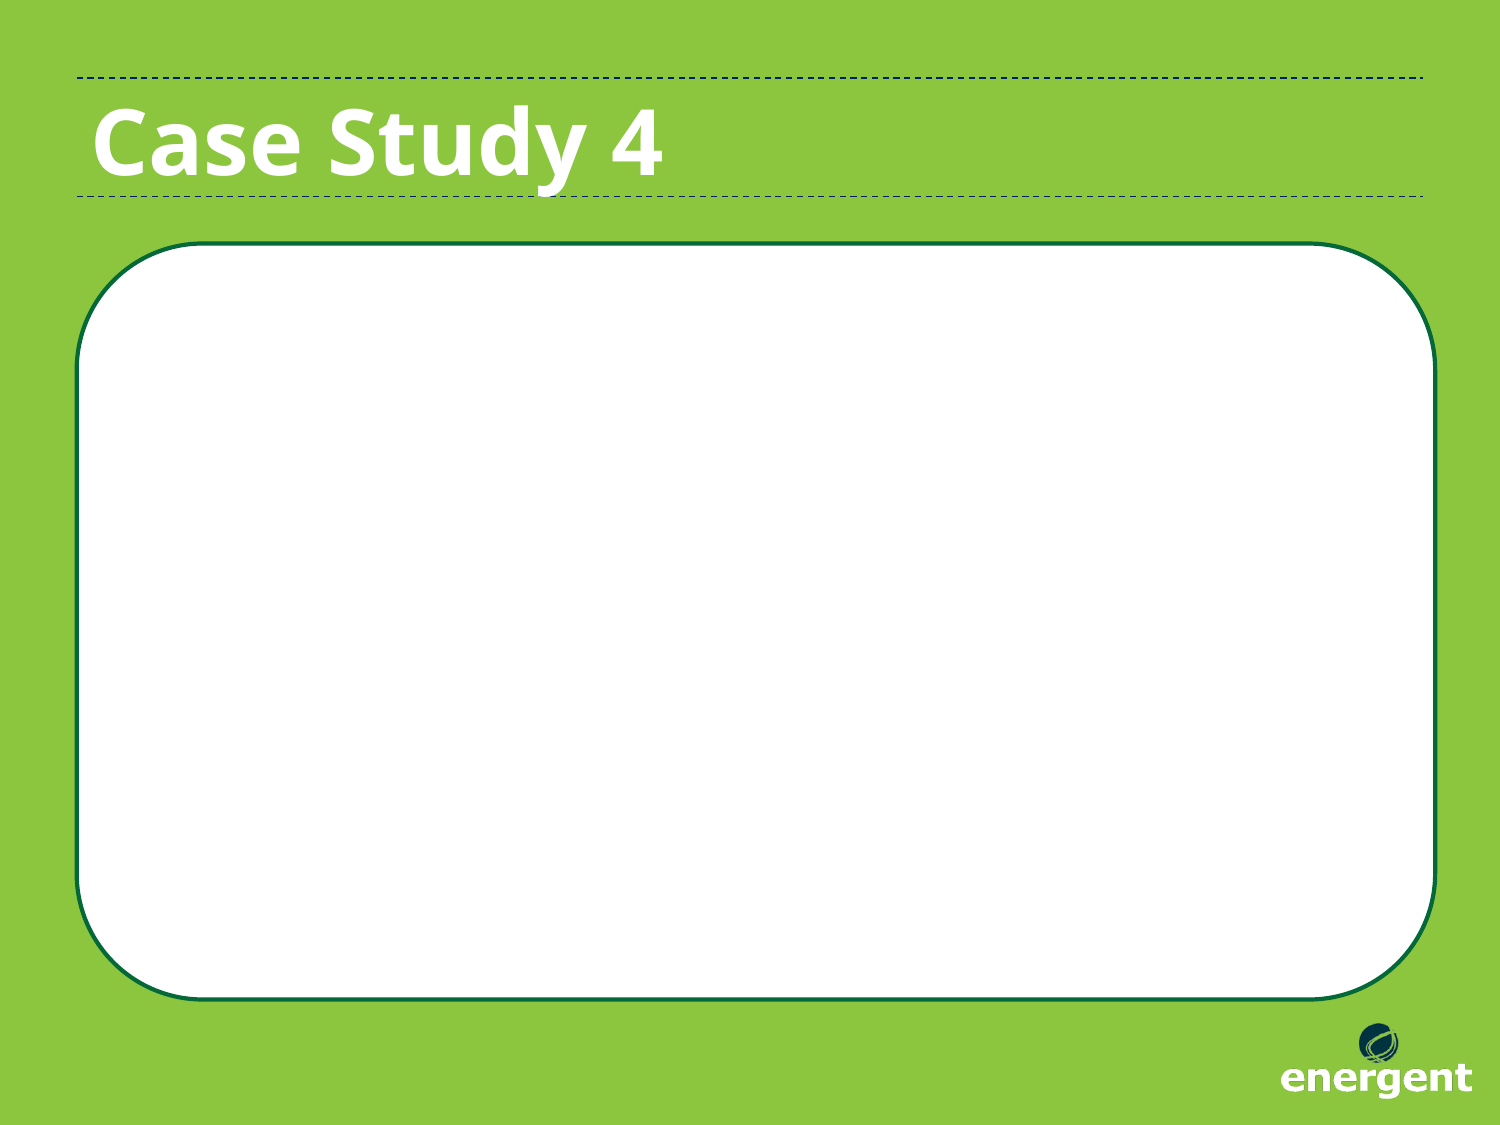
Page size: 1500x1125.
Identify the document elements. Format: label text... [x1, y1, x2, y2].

title Case Study 4 [75, 45, 1425, 233]
picture [1281, 1023, 1472, 1099]
text_box [74, 241, 1438, 1002]
